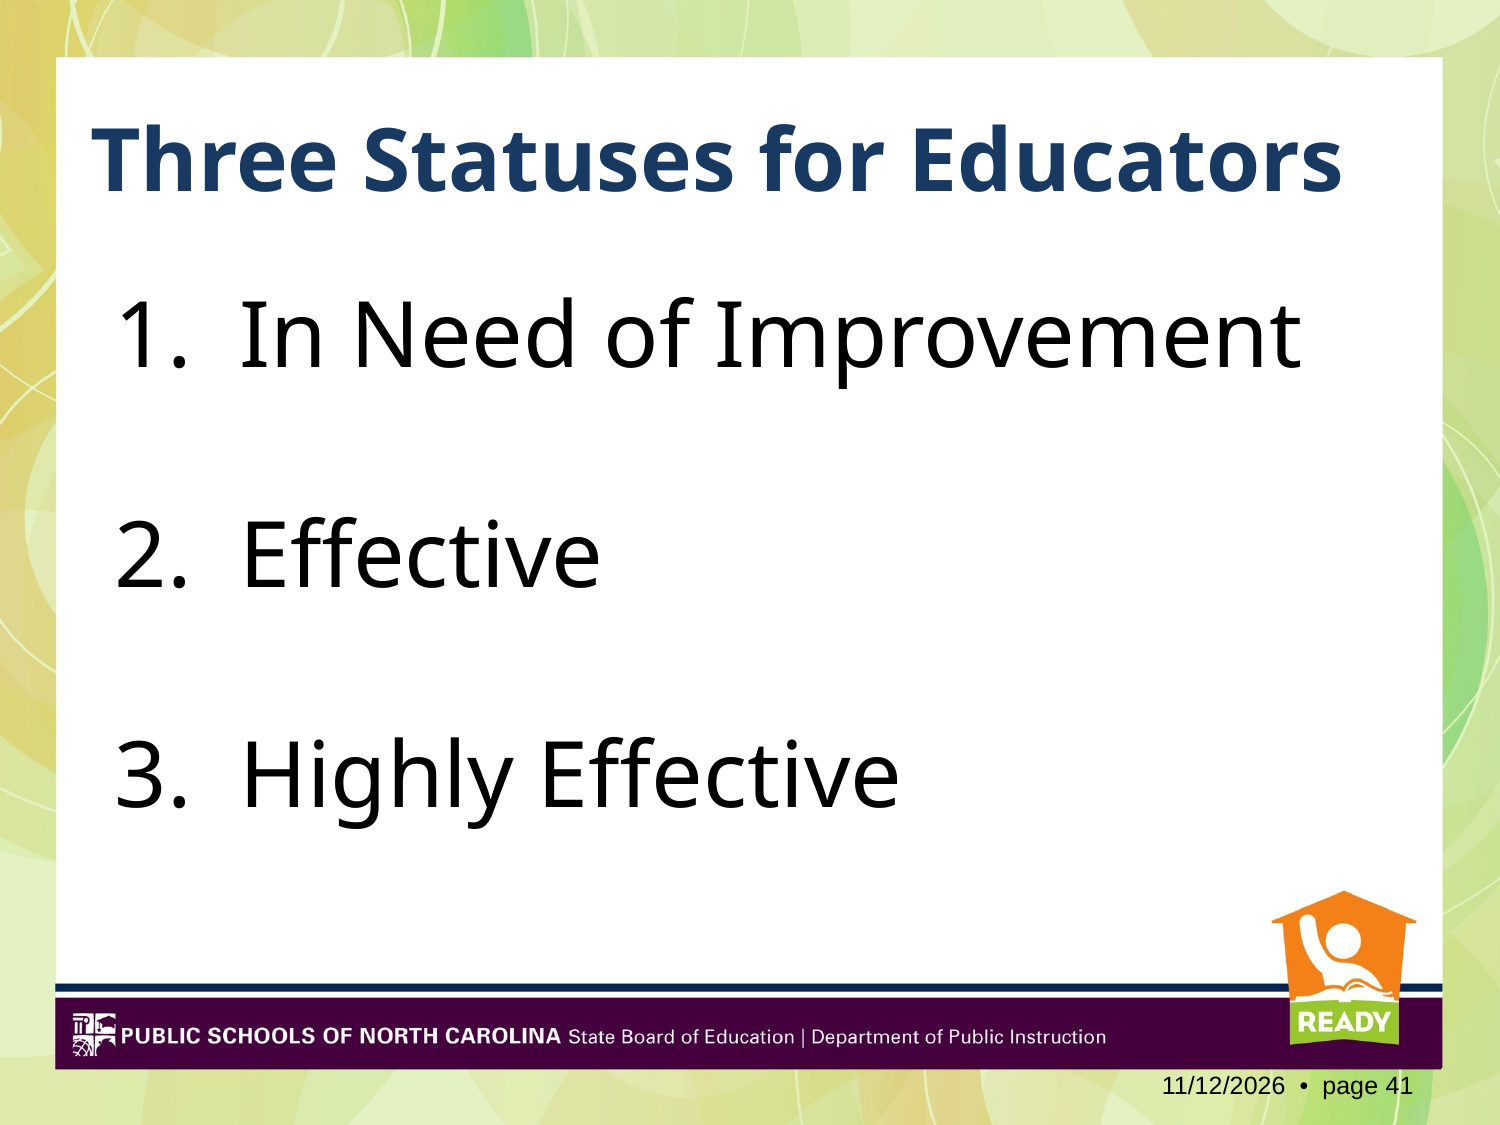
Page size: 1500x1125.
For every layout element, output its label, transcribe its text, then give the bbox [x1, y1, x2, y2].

title Three Statuses for Educators [75, 87, 1400, 225]
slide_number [1147, 1062, 1460, 1122]
text_box In Need of Improvement Effective Highly Effective [99, 268, 1425, 878]
picture [0, 0, 1500, 1125]
